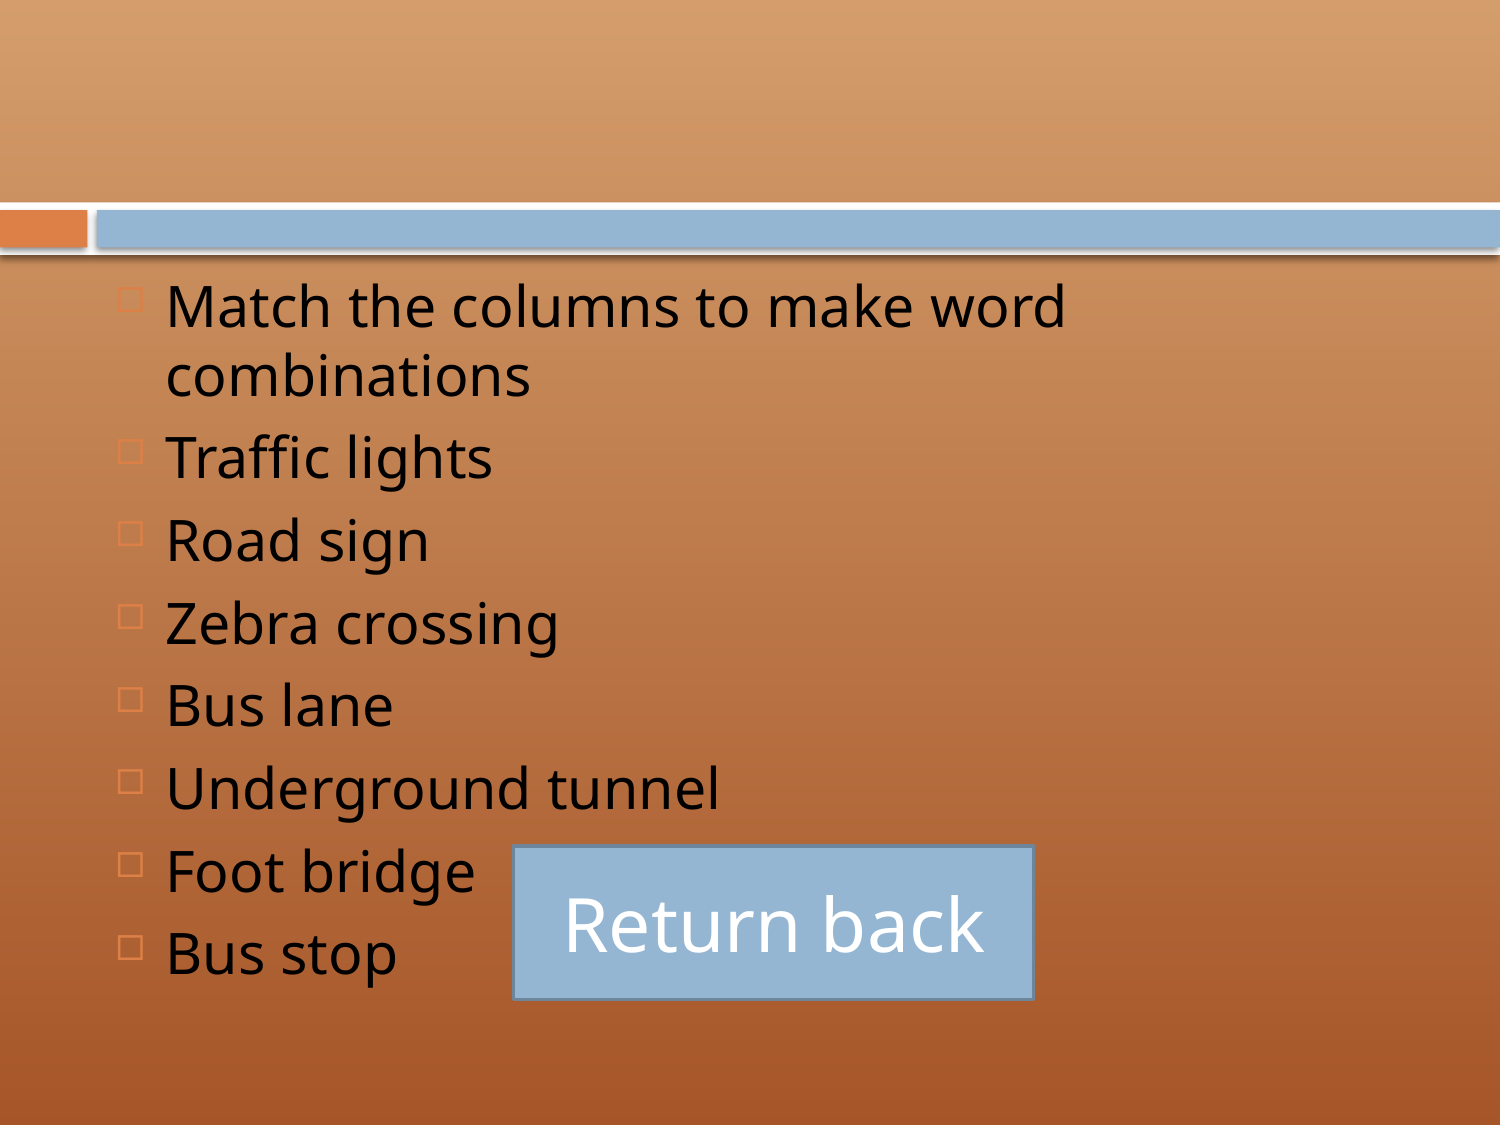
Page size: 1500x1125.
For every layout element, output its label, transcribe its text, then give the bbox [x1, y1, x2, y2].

text_box Return back [512, 844, 1035, 1001]
list Match the columns to make word combinations Traffic lights Road sign Zebra crossing Bus lane Underground tunnel Foot bridge Bus stop [100, 262, 1438, 1000]
